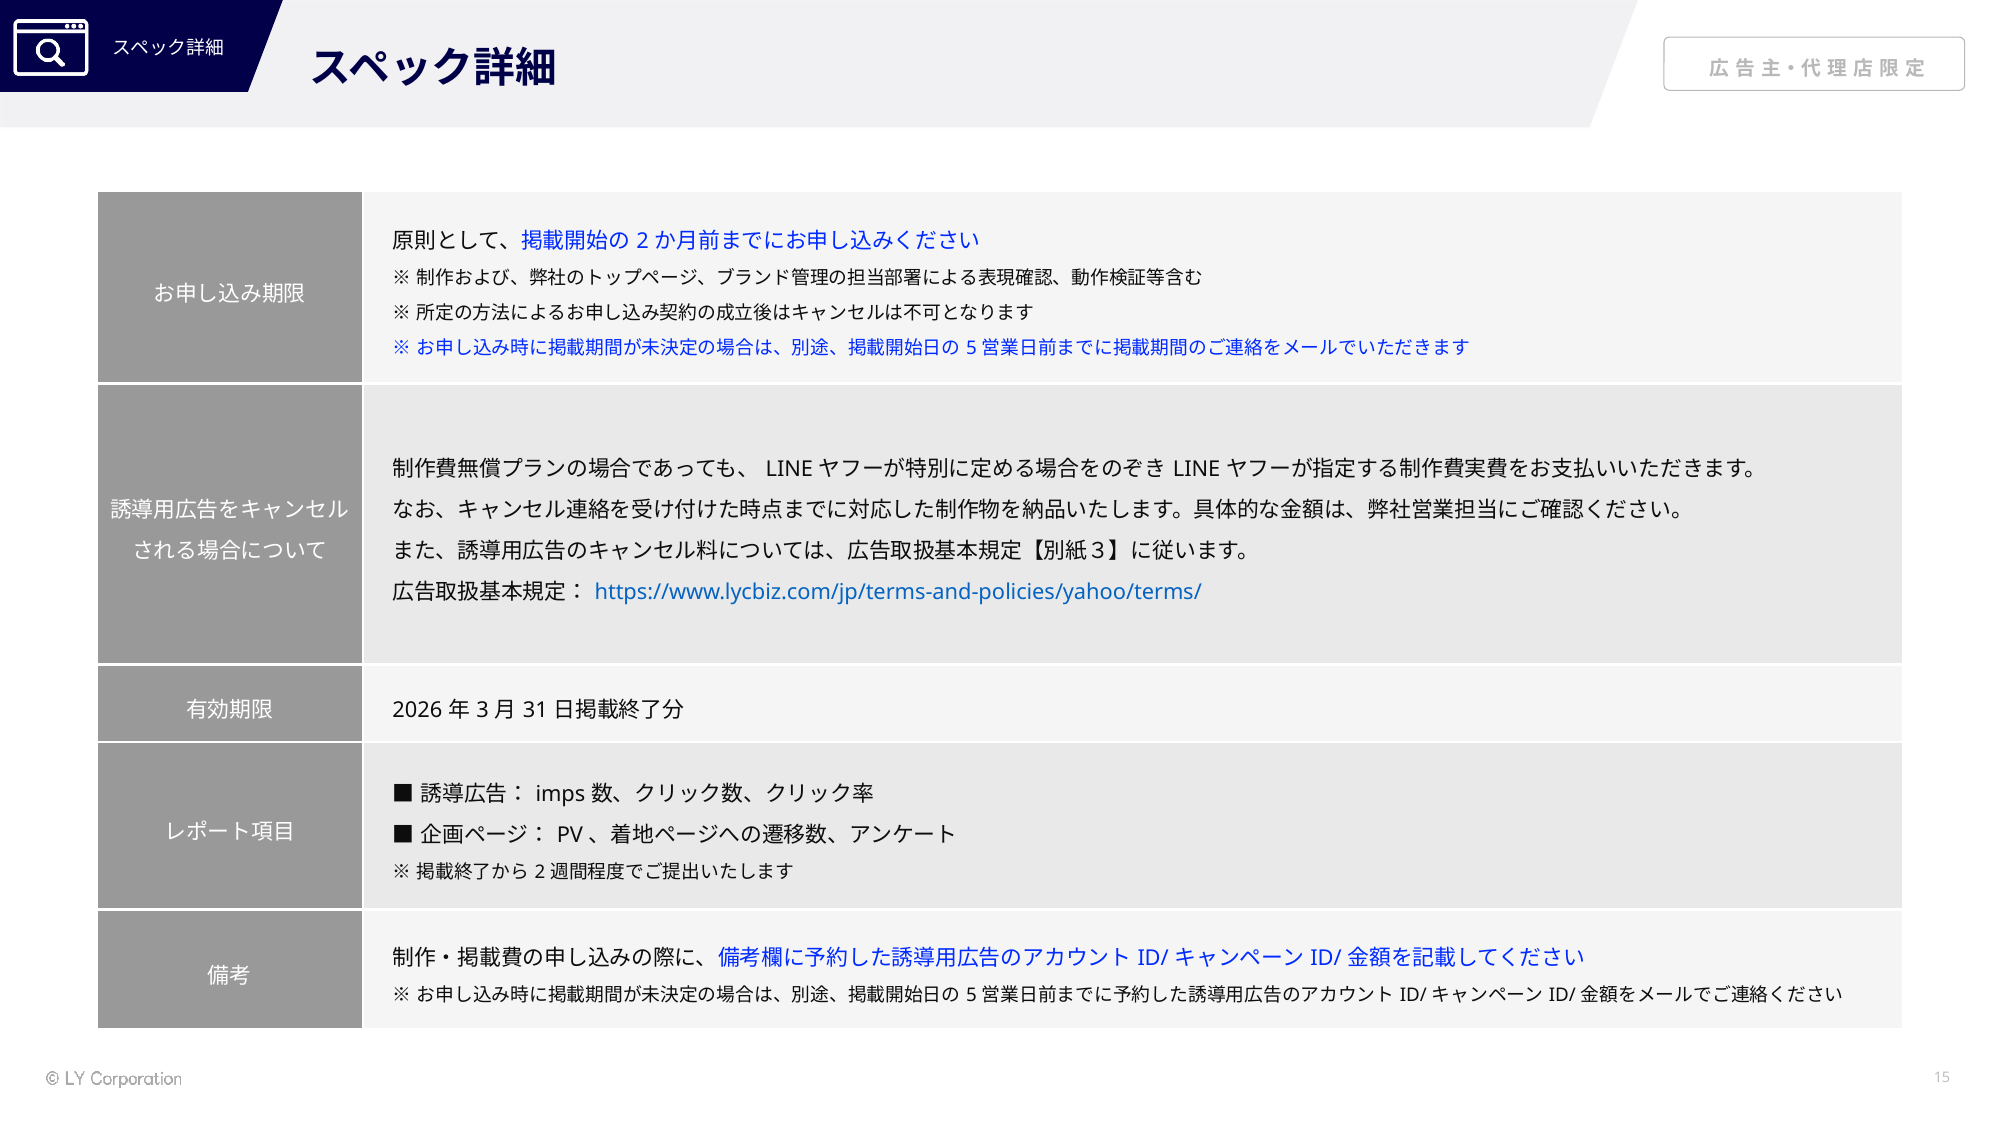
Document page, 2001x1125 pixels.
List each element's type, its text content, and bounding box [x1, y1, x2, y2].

table_cell レポート項目 [98, 743, 362, 908]
table_cell 制作費無償プランの場合であっても、LINEヤフーが特別に定める場合をのぞきLINEヤフーが指定する制作費実費をお支払いいただきます。 なお、キャンセル連絡を受け付けた時点までに対応した制作物を納品いたします。具体的な金額は、弊社営業担当にご確認ください。 また、誘導用広告のキャンセル料については、広告取扱基本規定【別紙３】に従います。 広告取扱基本規定：https://www.lycbiz.com/jp/terms-and-policies/yahoo/terms/ [364, 385, 1902, 663]
table_header お申し込み期限 [98, 192, 362, 382]
picture [46, 1071, 181, 1088]
picture [9, 6, 92, 88]
table_cell 制作・掲載費の申し込みの際に、備考欄に予約した誘導用広告のアカウントID/キャンペーンID/金額を記載してください ※お申し込み時に掲載期間が未決定の場合は、別途、掲載開始日の5営業日前までに予約した誘導用広告のアカウントID/キャンペーンID/金額をメールでご連絡ください [364, 911, 1902, 1028]
table_header 原則として、掲載開始の2か月前までにお申し込みください ※制作および、弊社のトップページ、ブランド管理の担当部署による表現確認、動作検証等含む ※所定の方法によるお申し込み契約の成立後はキャンセルは不可となります ※お申し込み時に掲載期間が未決定の場合は、別途、掲載開始日の5営業日前までに掲載期間のご連絡をメールでいただきます [364, 192, 1902, 382]
table_cell 有効期限 [98, 666, 362, 741]
table_cell 備考 [98, 911, 362, 1028]
table_cell ■誘導広告：imps数、クリック数、クリック率 ■企画ページ：PV、着地ページへの遷移数、アンケート ※掲載終了から2週間程度でご提出いたします [364, 743, 1902, 908]
table_cell 2026年3月31日掲載終了分 [364, 666, 1902, 741]
table_cell 誘導用広告をキャンセル される場合について [98, 385, 362, 663]
list スペック詳細 [309, 41, 1645, 97]
